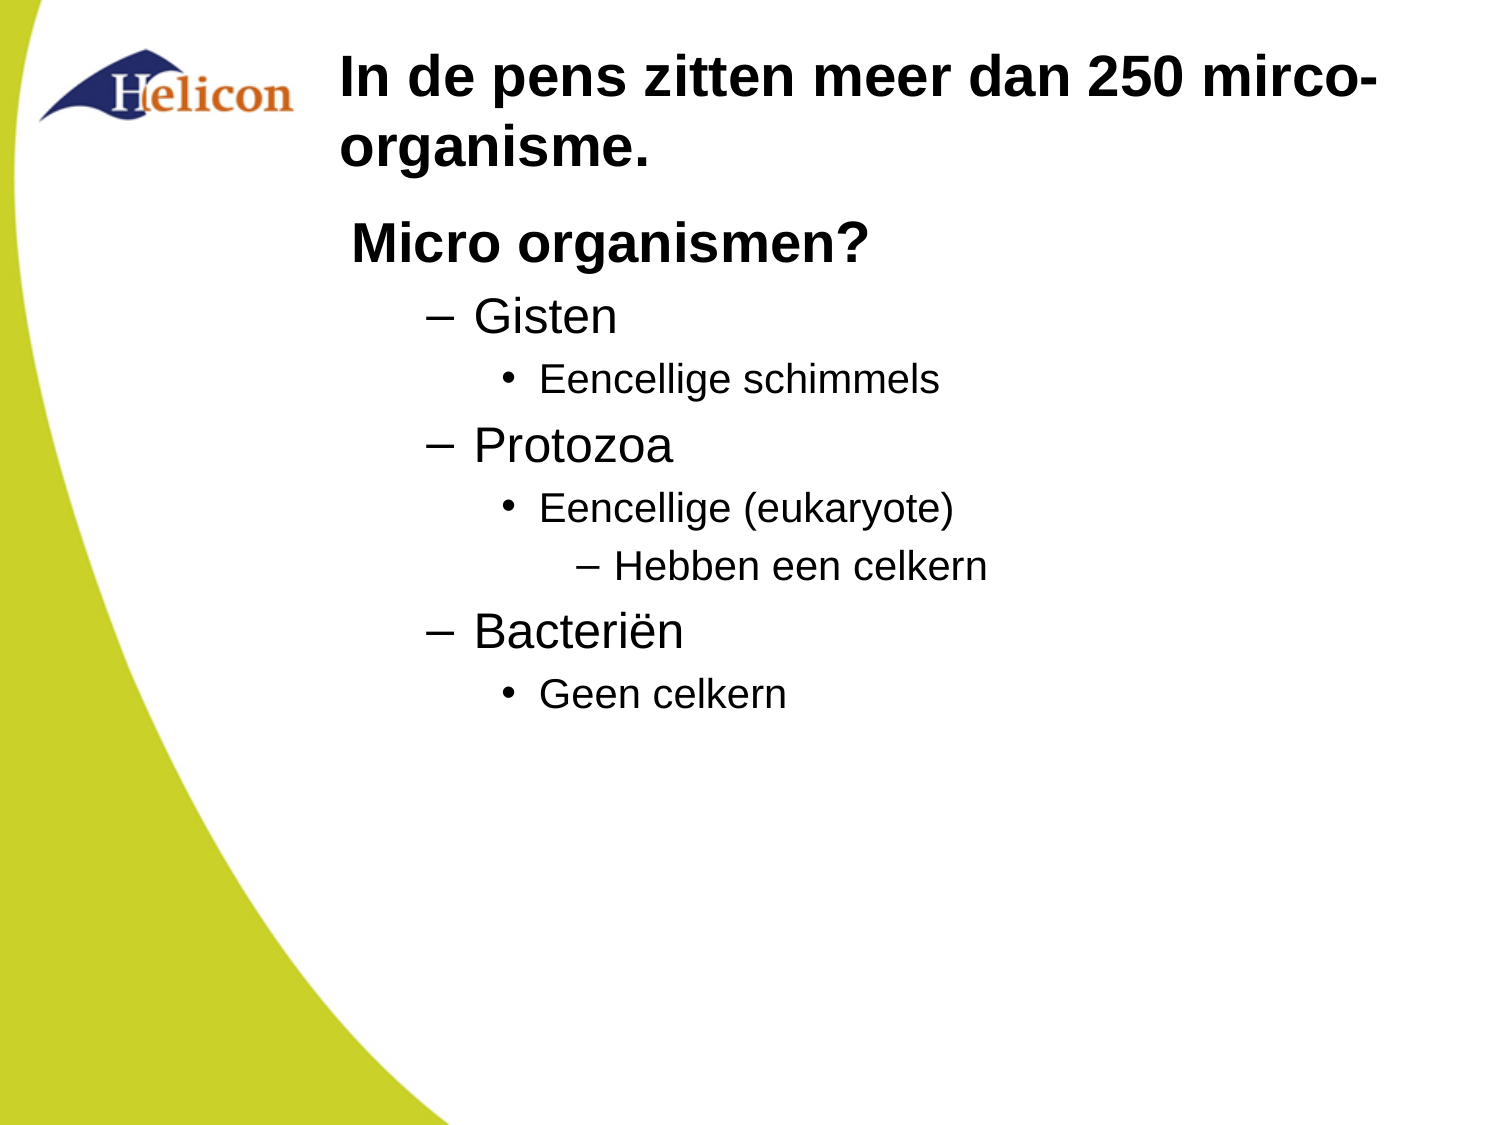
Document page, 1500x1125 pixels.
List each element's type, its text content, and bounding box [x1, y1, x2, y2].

title In de pens zitten meer dan 250 mirco-organisme. [324, 54, 1415, 161]
list Micro organismen? Gisten Eencellige schimmels Protozoa Eencellige (eukaryote) Hebben een celkern Bacteriën Geen celkern [336, 196, 1425, 1005]
picture [0, 0, 1500, 1125]
